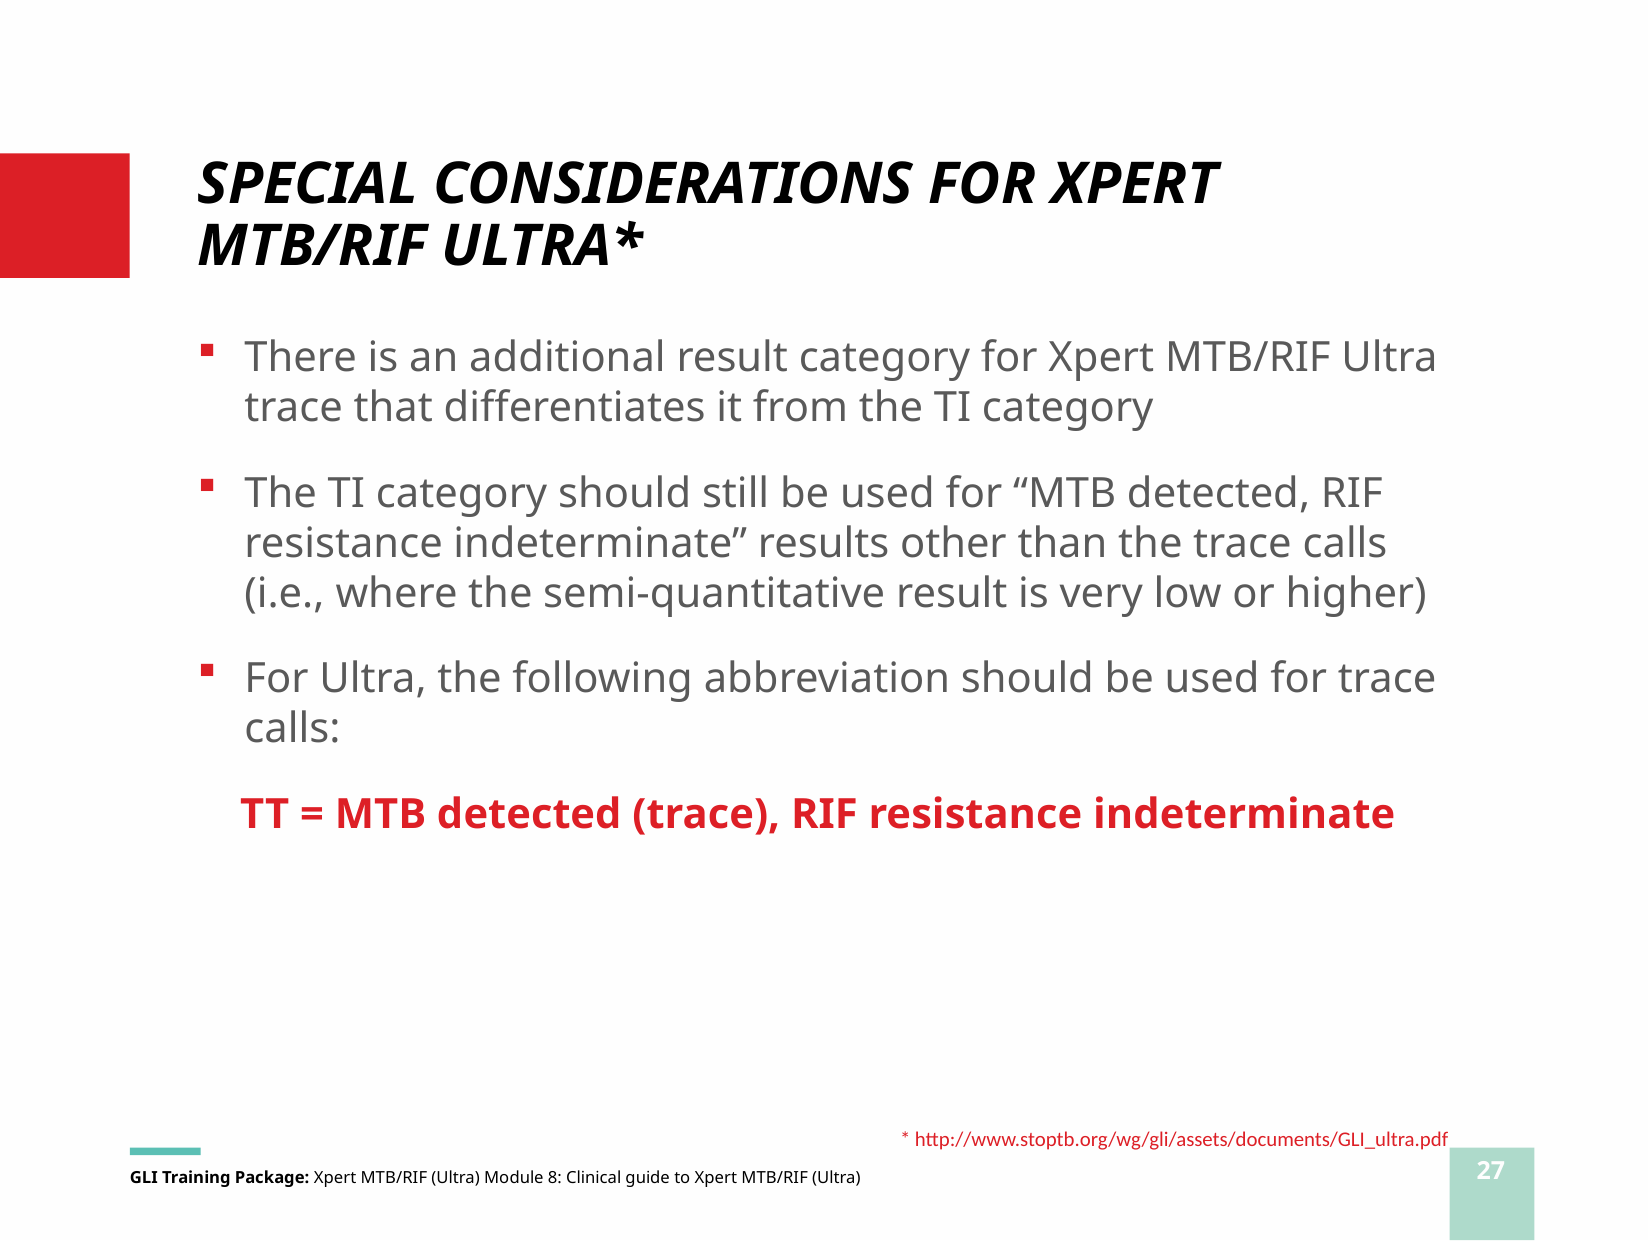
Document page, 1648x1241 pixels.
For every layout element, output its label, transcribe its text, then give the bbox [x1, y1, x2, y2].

text_box * http://www.stoptb.org/wg/gli/assets/documents/GLI_ultra.pdf [885, 1118, 1464, 1159]
title SPECIAL CONSIDERATIONS FOR XPERT MTB/RIF ULTRA* [197, 153, 1450, 278]
list There is an additional result category for Xpert MTB/RIF Ultra trace that differentiates it from the TI category The TI category should still be used for “MTB detected, RIF resistance indeterminate” results other than the trace calls (i.e., where the semi-quantitative result is very low or higher) For Ultra, the following abbreviation should be used for trace calls: TT = MTB detected (trace), RIF resistance indeterminate [197, 330, 1450, 1087]
